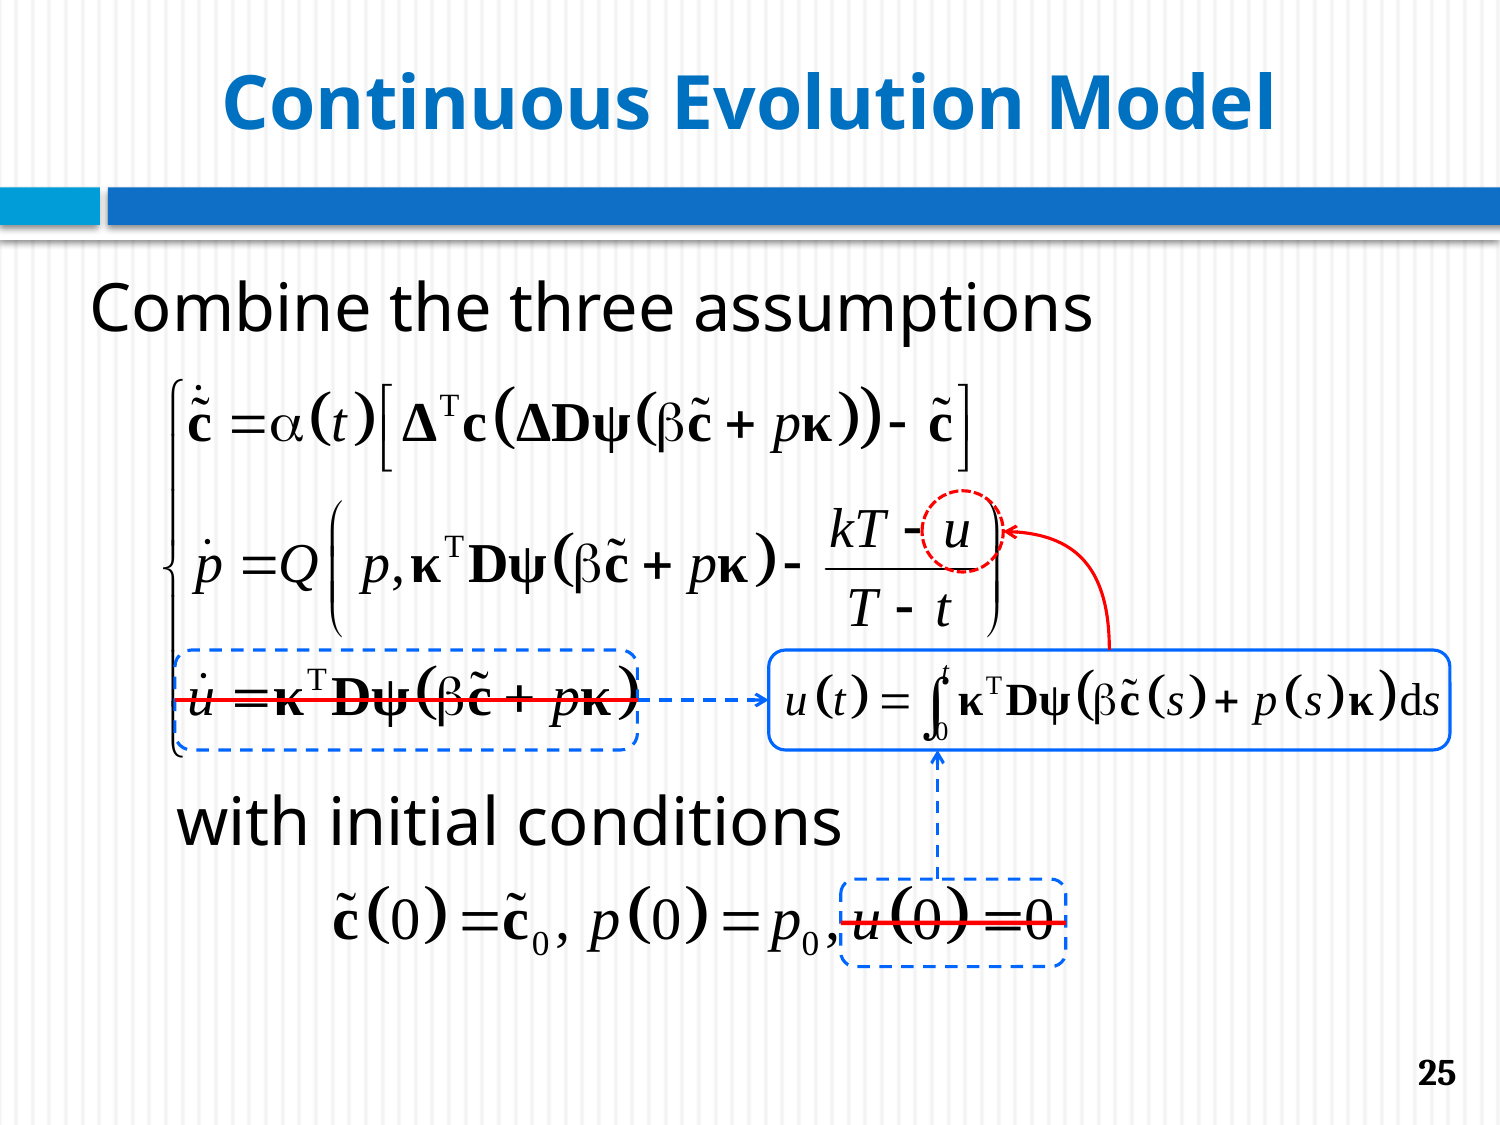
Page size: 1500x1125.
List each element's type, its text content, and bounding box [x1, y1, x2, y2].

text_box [324, 874, 1064, 976]
list Combine the three assumptions with initial conditions [75, 257, 1425, 1000]
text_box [768, 649, 1451, 751]
slide_number 25 [1387, 1050, 1488, 1091]
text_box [149, 366, 1015, 771]
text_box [996, 537, 1116, 644]
title Continuous Evolution Model [0, 48, 1500, 152]
